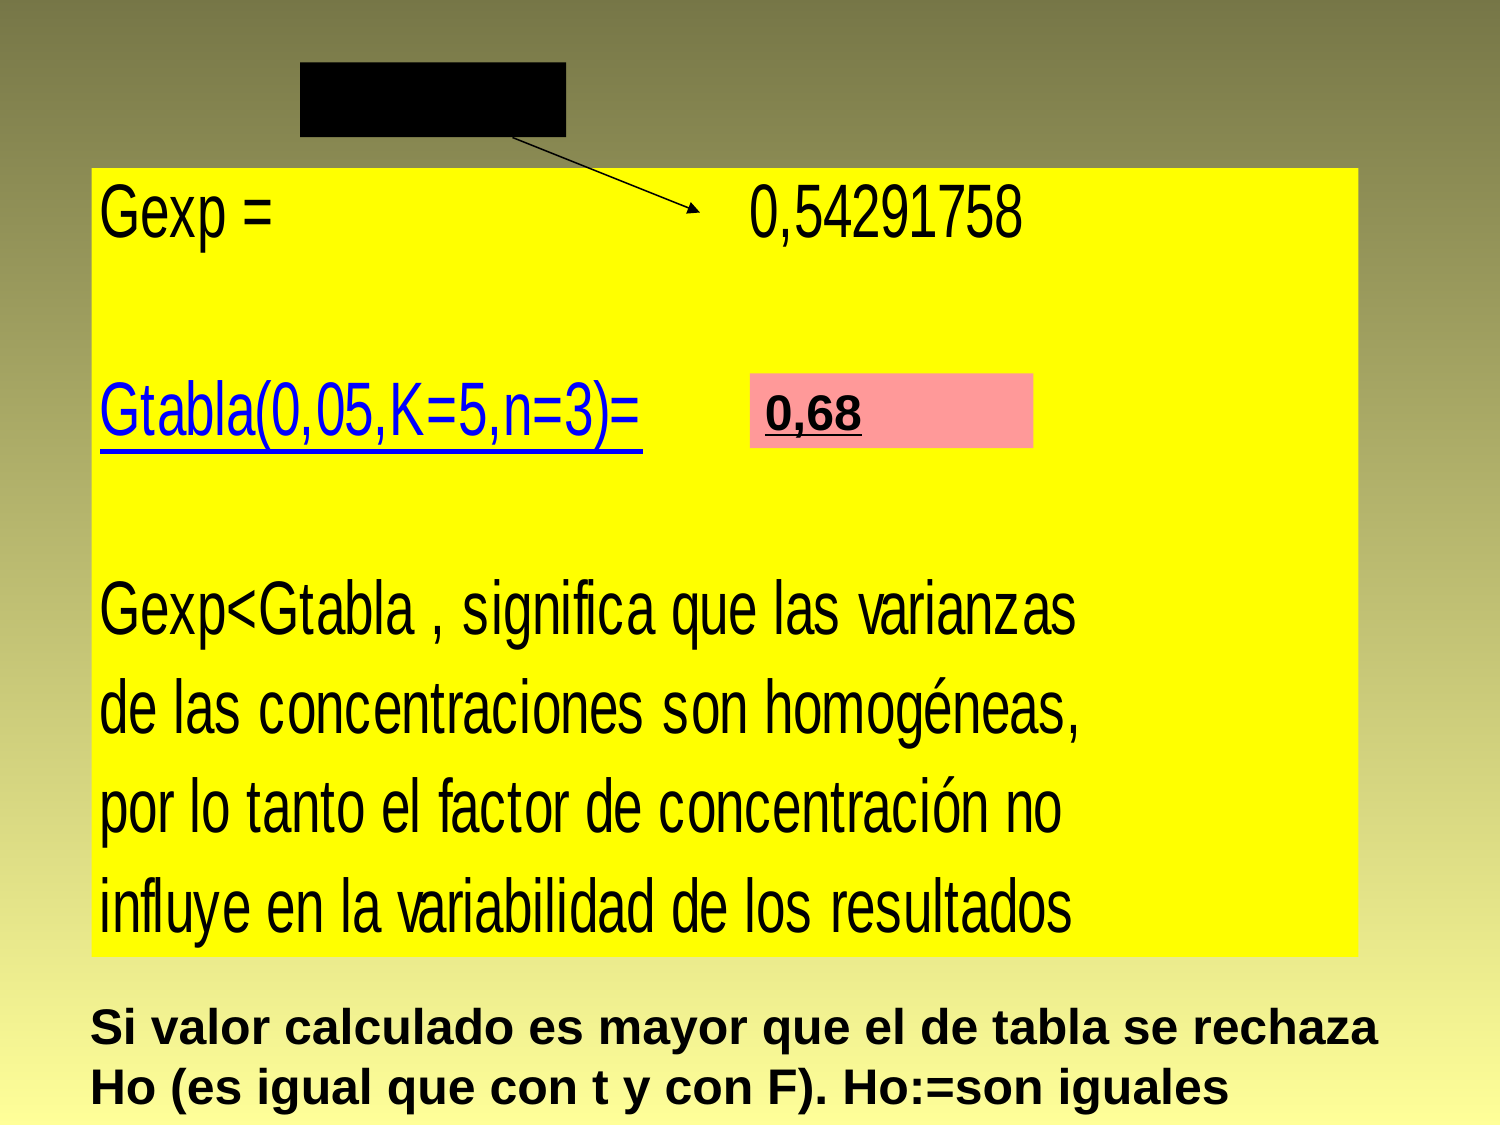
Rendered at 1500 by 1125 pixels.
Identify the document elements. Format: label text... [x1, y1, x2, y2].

text_box Si valor calculado es mayor que el de tabla se rechaza Ho (es igual que con t y con F). Ho:=son iguales [75, 987, 1463, 1123]
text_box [87, 162, 1363, 963]
text_box De excel... [300, 62, 567, 138]
